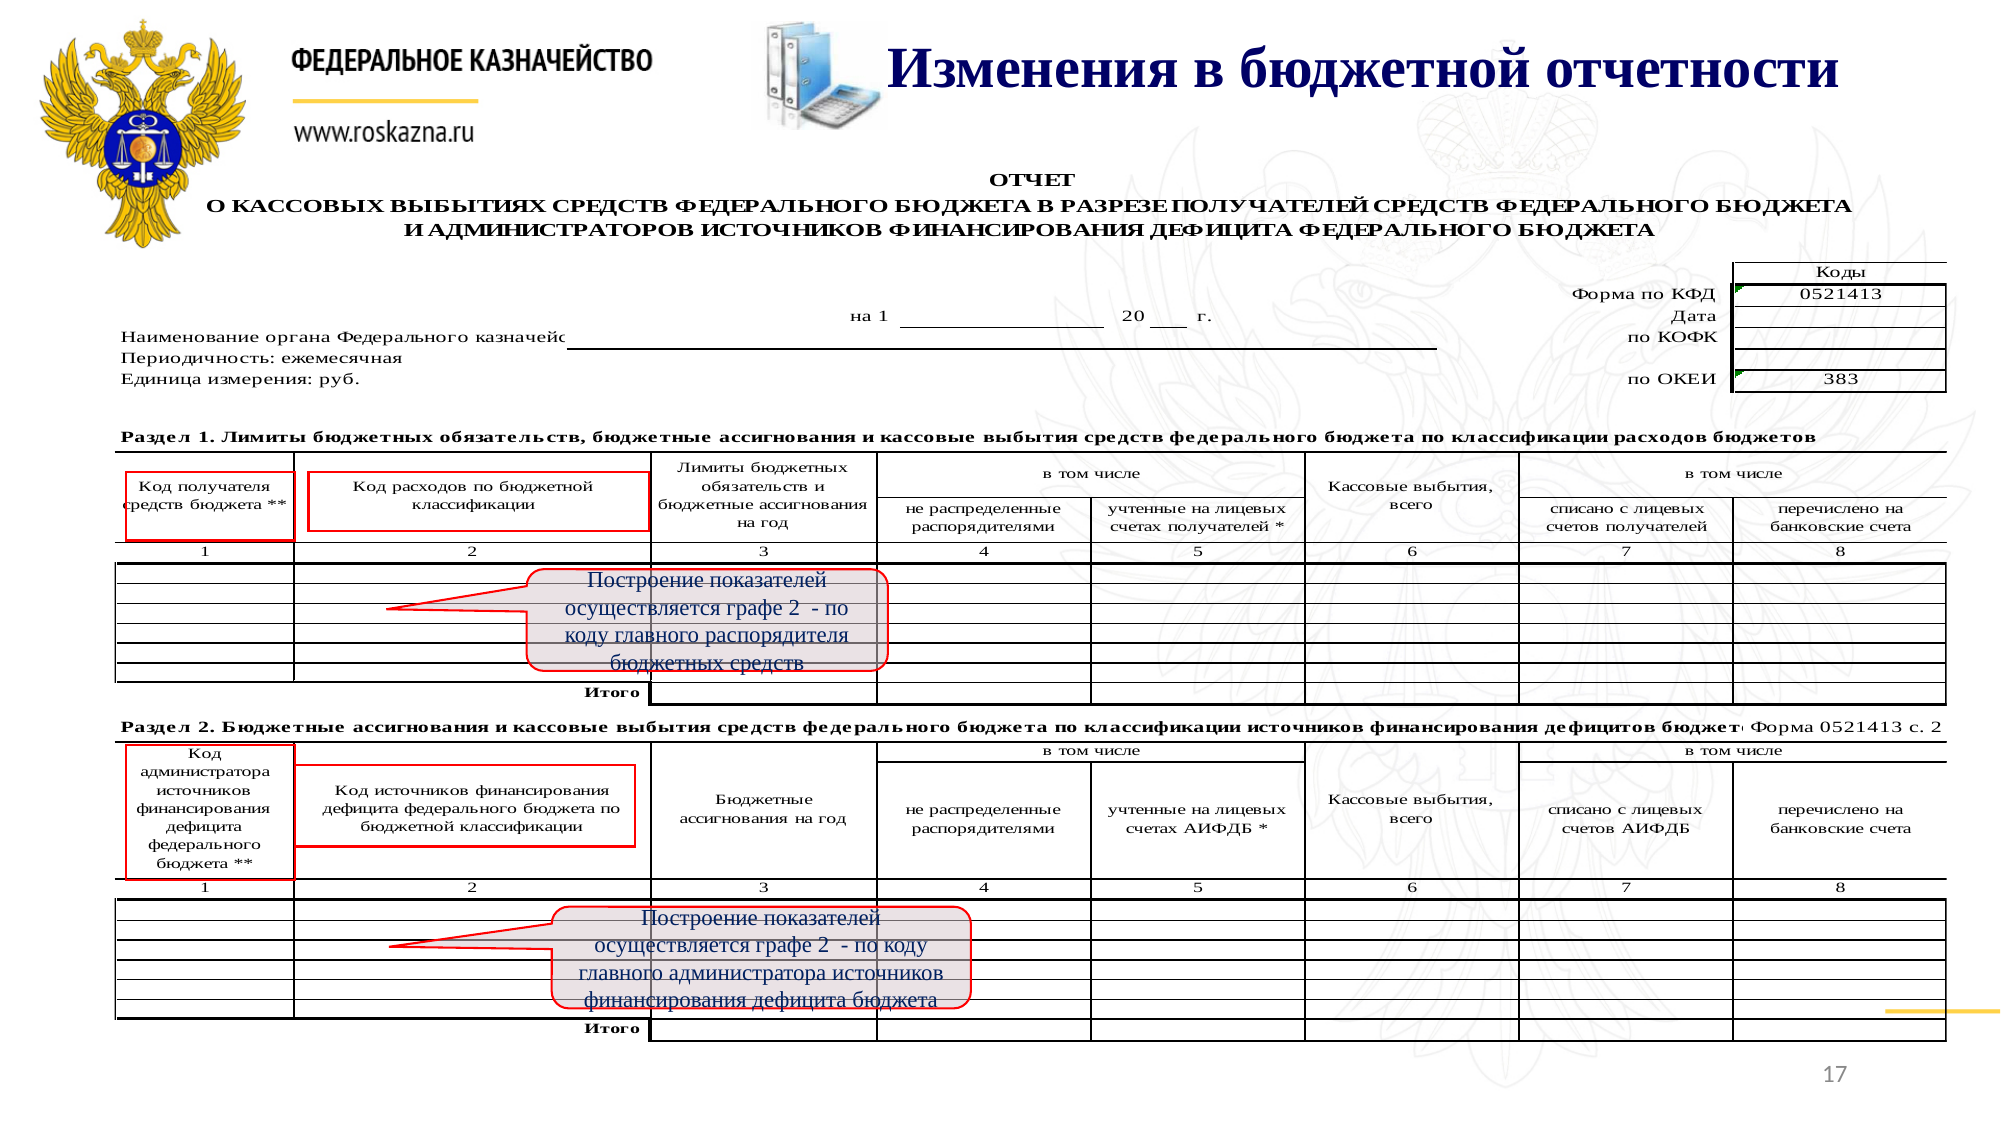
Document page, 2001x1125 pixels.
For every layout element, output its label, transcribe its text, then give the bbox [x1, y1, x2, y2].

text_box Изменения в бюджетной отчетности [888, 21, 1949, 107]
text_box 17 [1412, 1043, 1863, 1103]
picture [0, 0, 2001, 1125]
